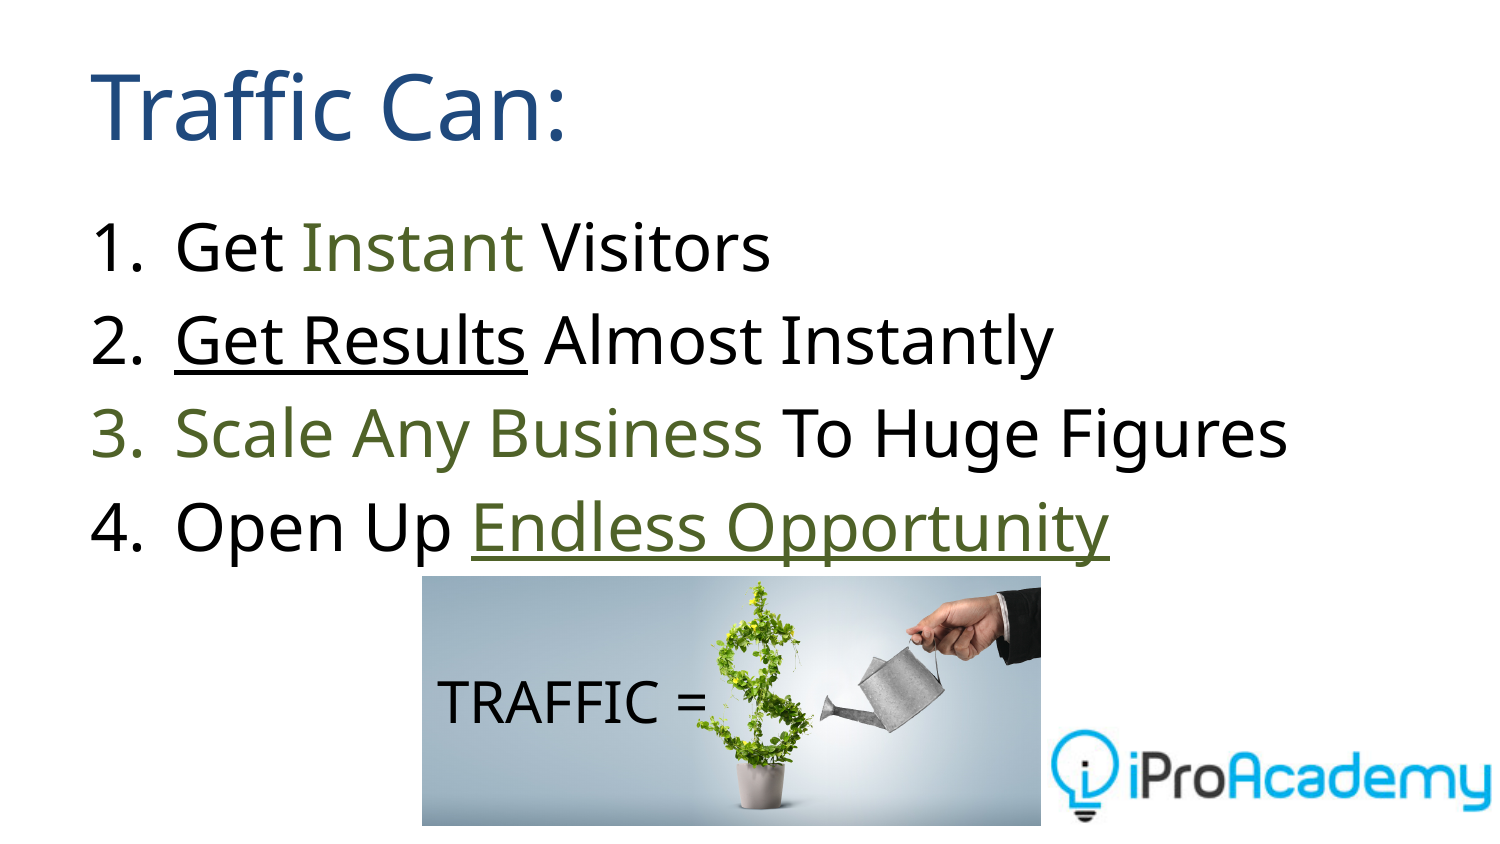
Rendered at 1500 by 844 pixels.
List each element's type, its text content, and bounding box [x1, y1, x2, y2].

picture [1047, 715, 1499, 841]
title Traffic Can: [75, 33, 1425, 175]
list Get Instant Visitors Get Results Almost Instantly Scale Any Business To Huge Figures Open Up Endless Opportunity [75, 196, 1425, 754]
picture [421, 576, 1042, 827]
